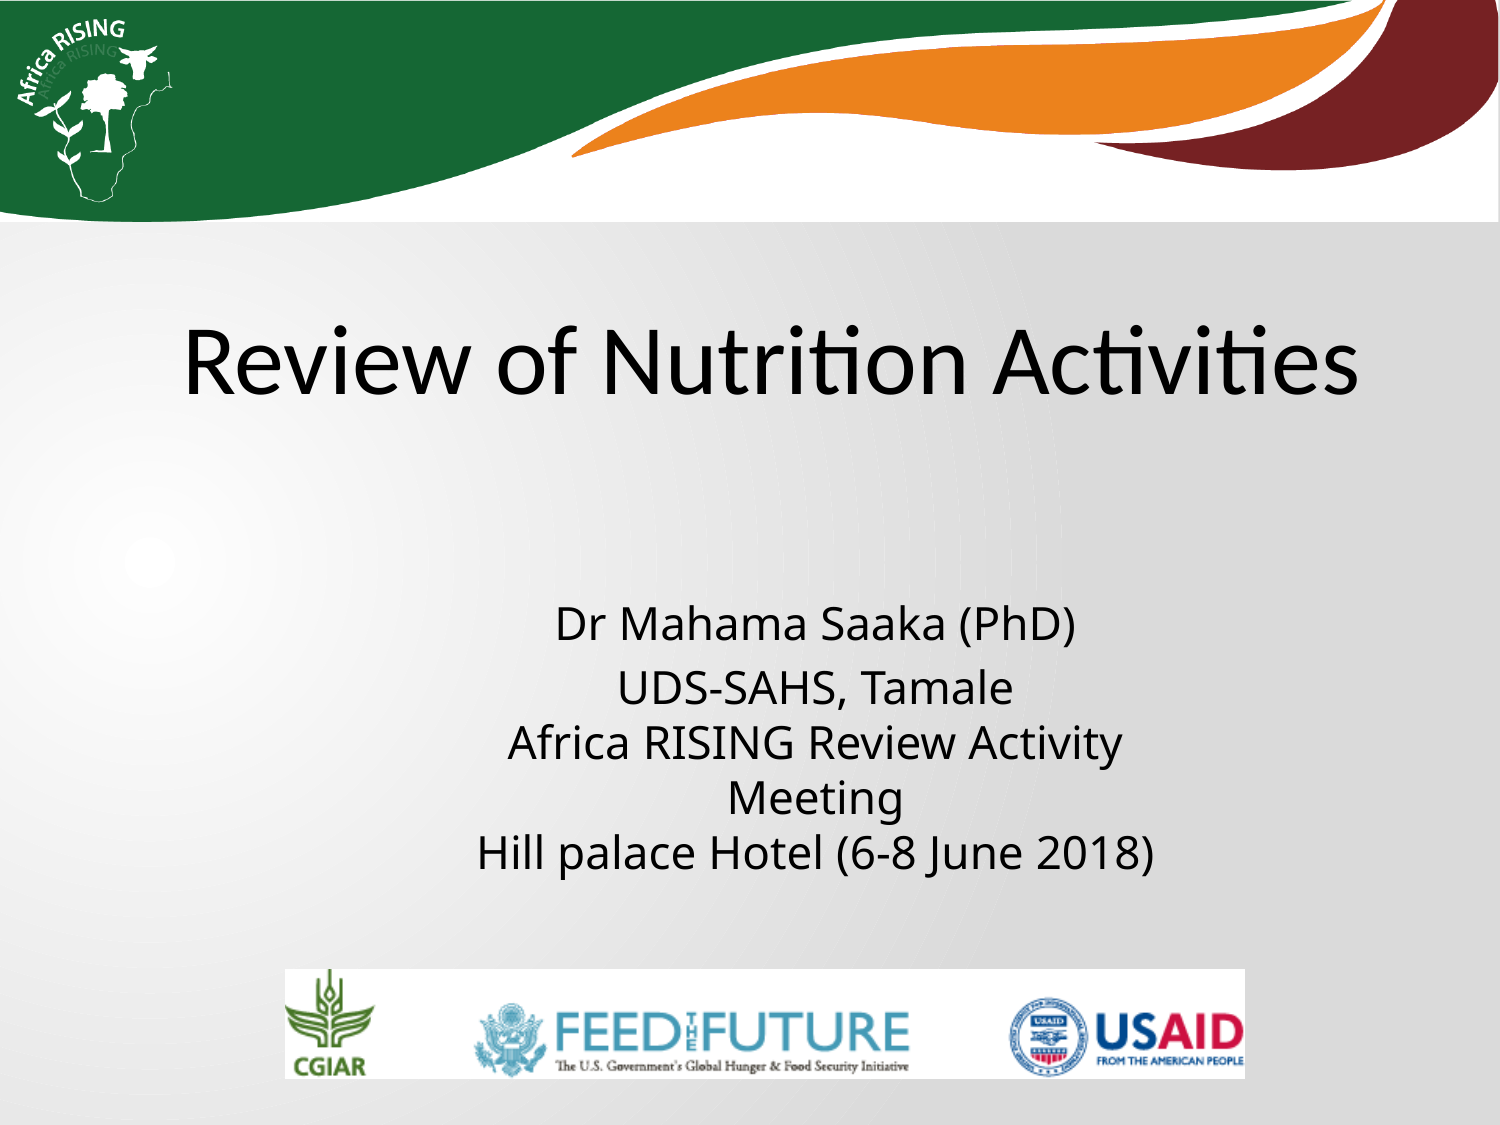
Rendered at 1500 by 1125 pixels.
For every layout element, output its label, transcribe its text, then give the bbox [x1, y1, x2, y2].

picture [0, 0, 1499, 222]
list Review of Nutrition Activities [137, 287, 1388, 475]
list Dr Mahama Saaka (PhD) UDS-SAHS, Tamale Africa RISING Review Activity Meeting Hill palace Hotel (6-8 June 2018) [387, 587, 1225, 900]
picture [285, 969, 1245, 1079]
